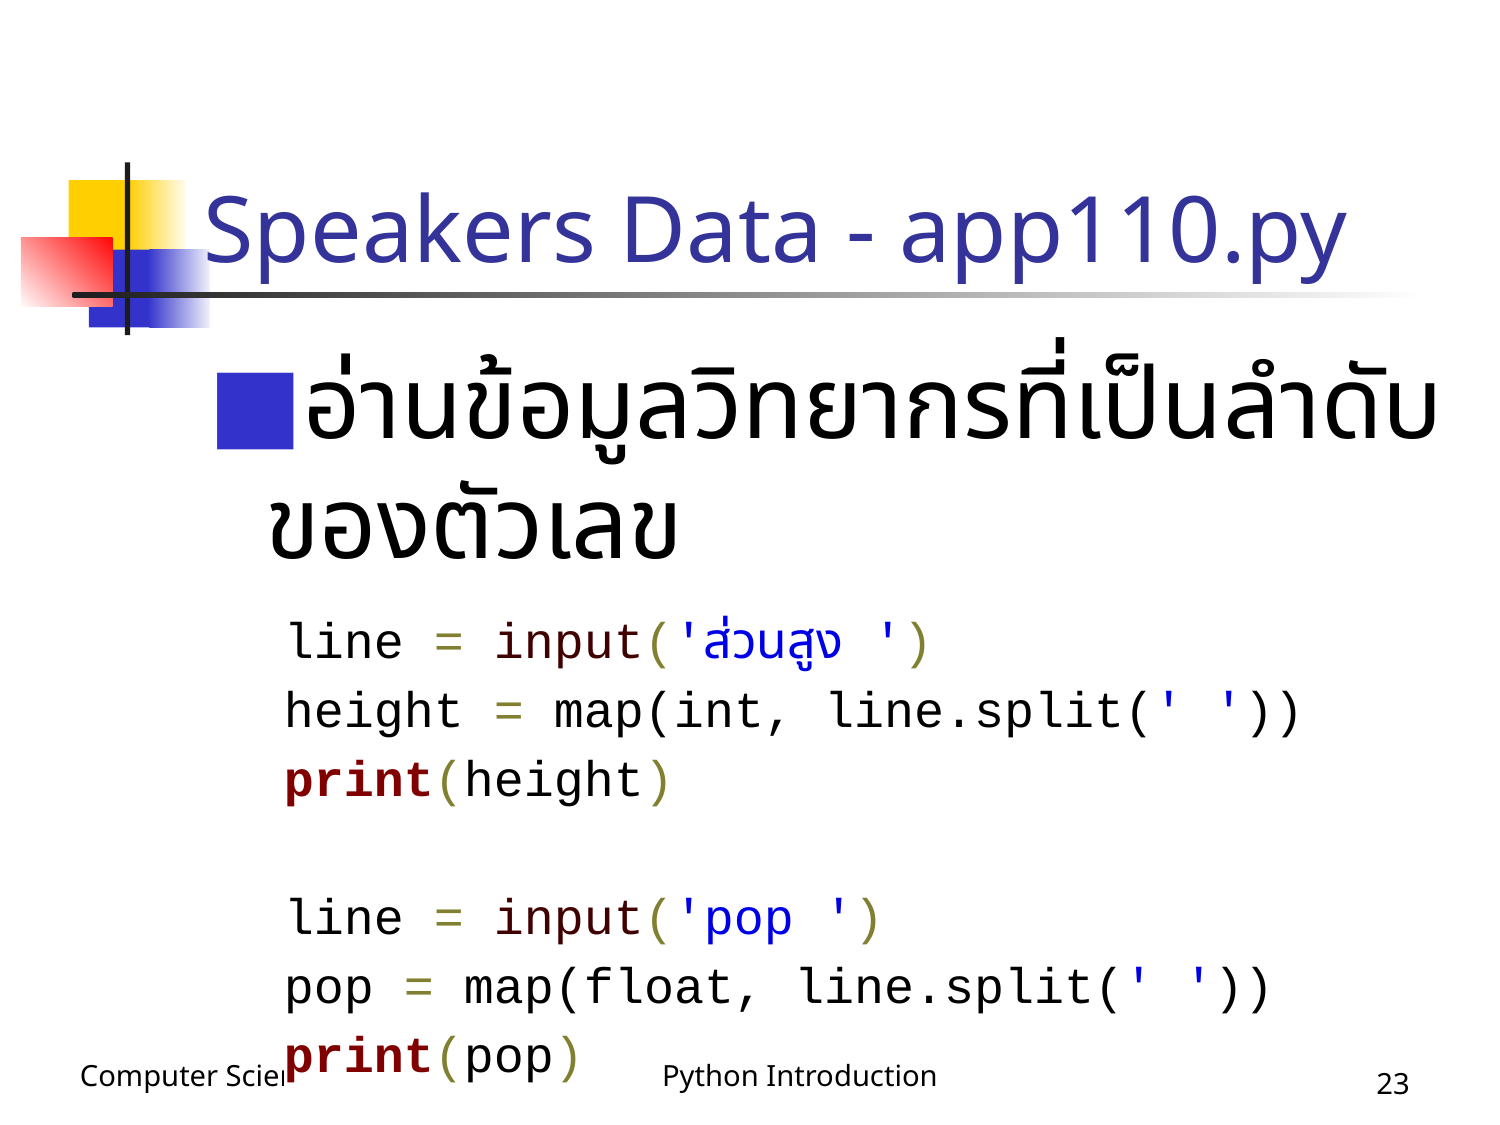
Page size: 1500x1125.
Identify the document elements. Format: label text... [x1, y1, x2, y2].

title Speakers Data - app110.py [188, 101, 1468, 289]
slide_number ‹#› [1112, 1037, 1425, 1113]
list อ่านข้อมูลวิทยากรที่เป็นลำดับของตัวเลข line = input('ส่วนสูง ') height = map(int, line.split(' ')) print(height) line = input('pop ') pop = map(float, line.split(' ')) print(pop) [193, 331, 1469, 1006]
